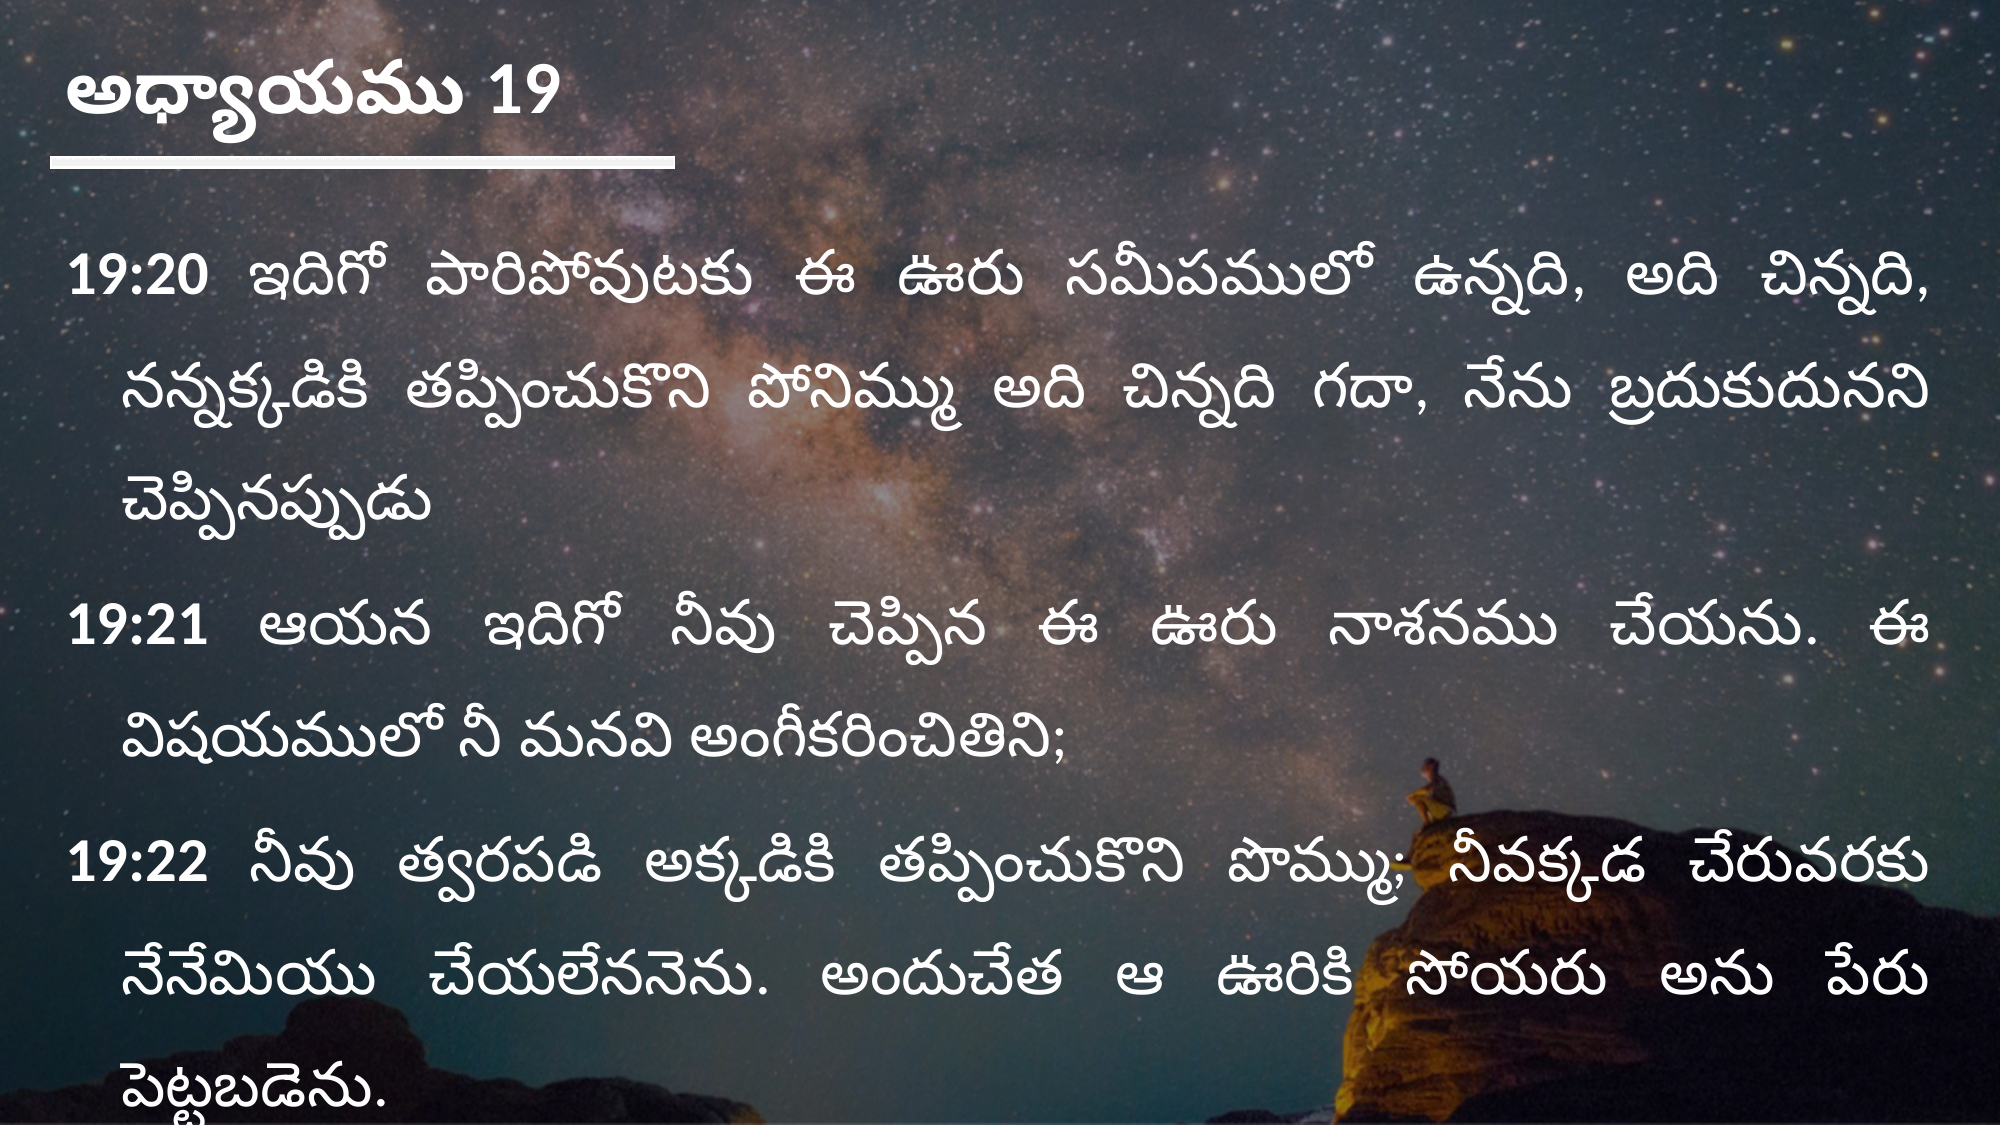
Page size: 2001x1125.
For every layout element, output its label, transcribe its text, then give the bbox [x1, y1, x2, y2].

list 19:20 ఇదిగో పారిపోవుటకు ఈ ఊరు సమీపములో ఉన్నది, అది చిన్నది, నన్నక్కడికి తప్పించుకొని పోనిమ్ము అది చిన్నది గదా, నేను బ్రదుకుదునని చెప్పినప్పుడు 19:21 ఆయన ఇదిగో నీవు చెప్పిన ఈ ఊరు నాశనము చేయను. ఈ విషయములో నీ మనవి అంగీకరించితిని; 19:22 నీవు త్వరపడి అక్కడికి తప్పించుకొని పొమ్ము; నీవక్కడ చేరువరకు నేనేమియు చేయలేననెను. అందుచేత ఆ ఊరికి సోయరు అను పేరు పెట్టబడెను. [50, 187, 1946, 1063]
title అధ్యాయము 19 [50, 0, 1925, 167]
picture [0, 0, 2000, 1125]
